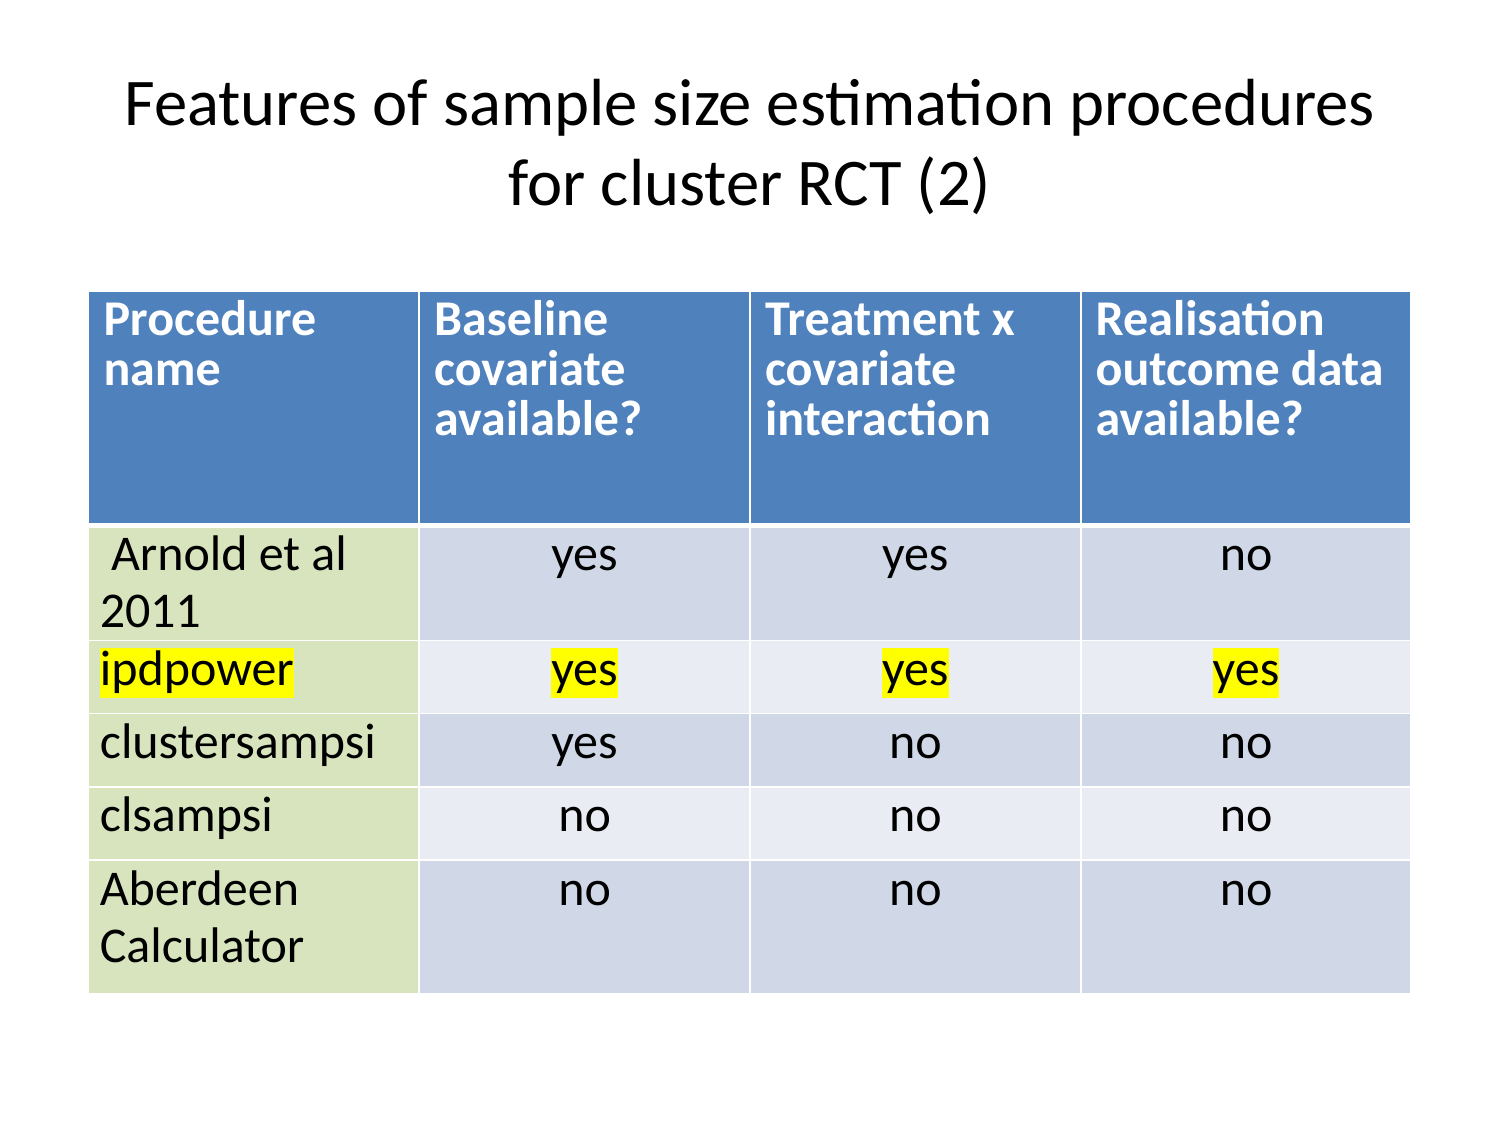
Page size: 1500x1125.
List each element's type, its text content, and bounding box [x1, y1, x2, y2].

table_cell no [751, 788, 1080, 859]
table_cell ipdpower [89, 641, 418, 713]
table_cell no [420, 861, 749, 993]
table_cell clsampsi [89, 788, 418, 859]
title Features of sample size estimation procedures for cluster RCT (2) [75, 45, 1425, 233]
table_cell yes [420, 641, 749, 713]
table_header Baseline covariate available? [420, 292, 749, 523]
table_cell Aberdeen Calculator [89, 861, 418, 993]
table_cell clustersampsi [89, 714, 418, 786]
table_cell yes [751, 641, 1080, 713]
table_header Procedure name [89, 292, 418, 523]
table_cell yes [420, 714, 749, 786]
table_cell no [751, 714, 1080, 786]
table_cell Arnold et al 2011 [89, 528, 418, 640]
table_cell no [420, 788, 749, 859]
table_cell no [1082, 528, 1410, 640]
table_cell yes [1082, 641, 1410, 713]
table_cell no [1082, 714, 1410, 786]
table_cell yes [751, 528, 1080, 640]
table_cell no [1082, 788, 1410, 859]
table_cell no [751, 861, 1080, 993]
table_header Treatment x covariate interaction [751, 292, 1080, 523]
table_header Realisation outcome data available? [1082, 292, 1410, 523]
table_cell no [1082, 861, 1410, 993]
table_cell yes [420, 528, 749, 640]
